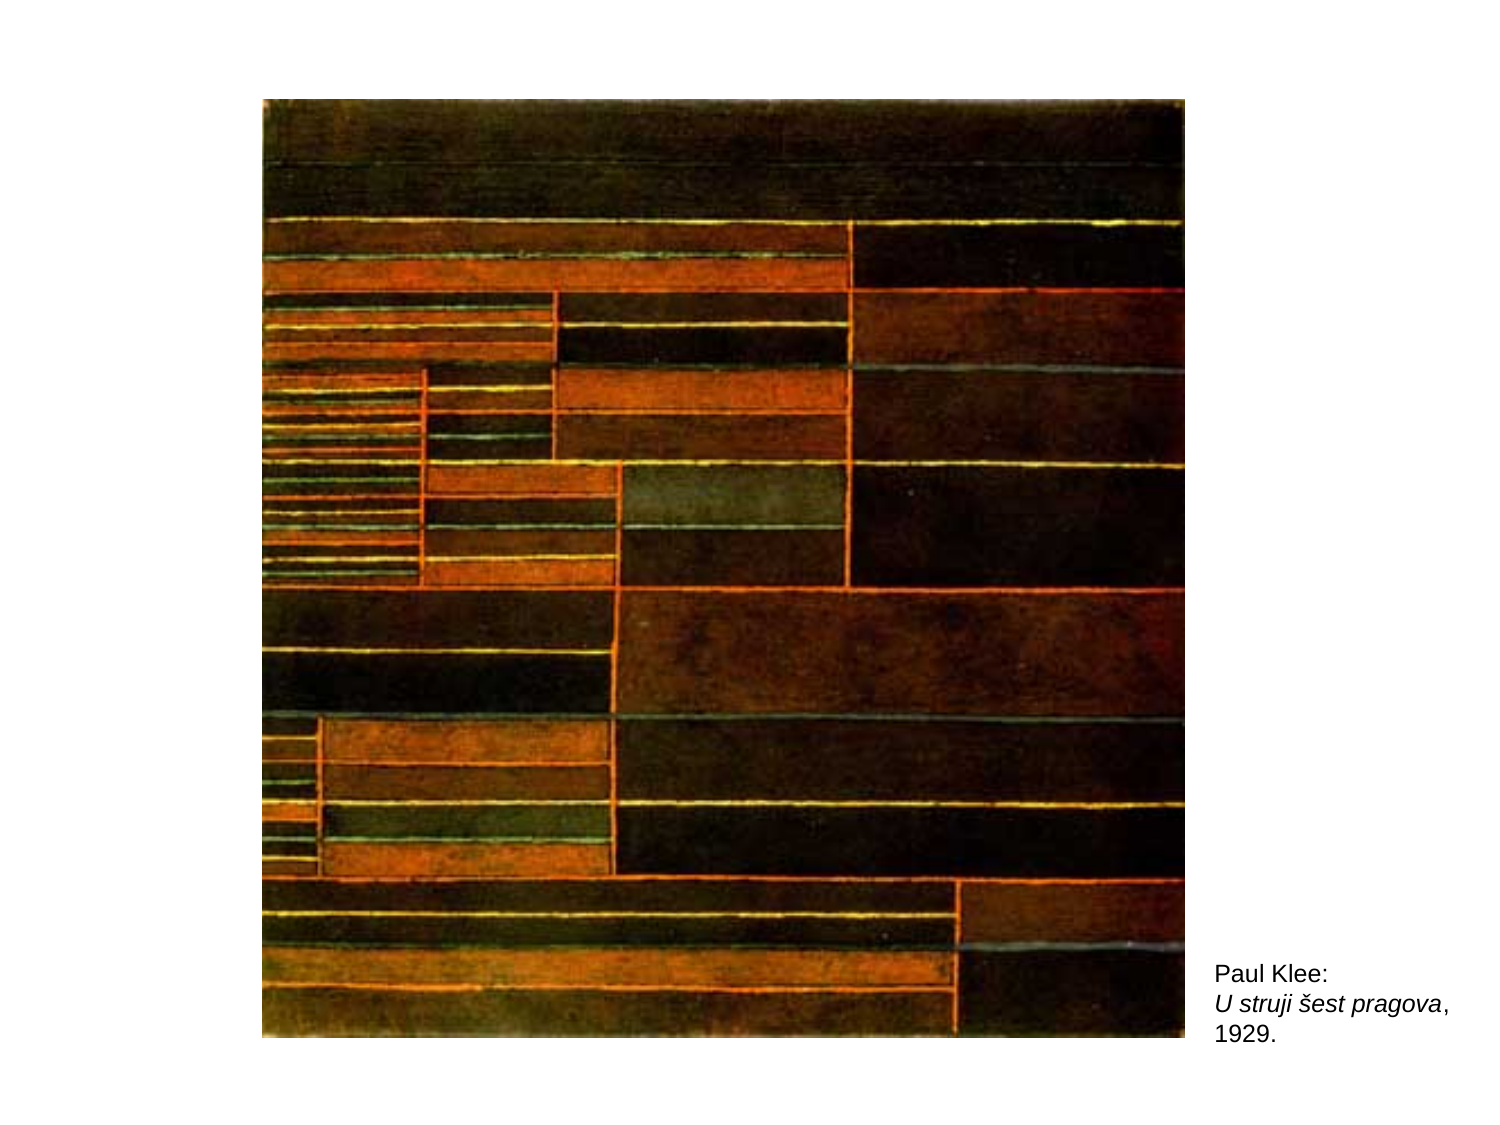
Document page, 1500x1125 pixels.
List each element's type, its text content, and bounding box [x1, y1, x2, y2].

text_box Paul Klee: U struji šest pragova, 1929. [1199, 950, 1465, 1055]
picture [262, 99, 1185, 1038]
